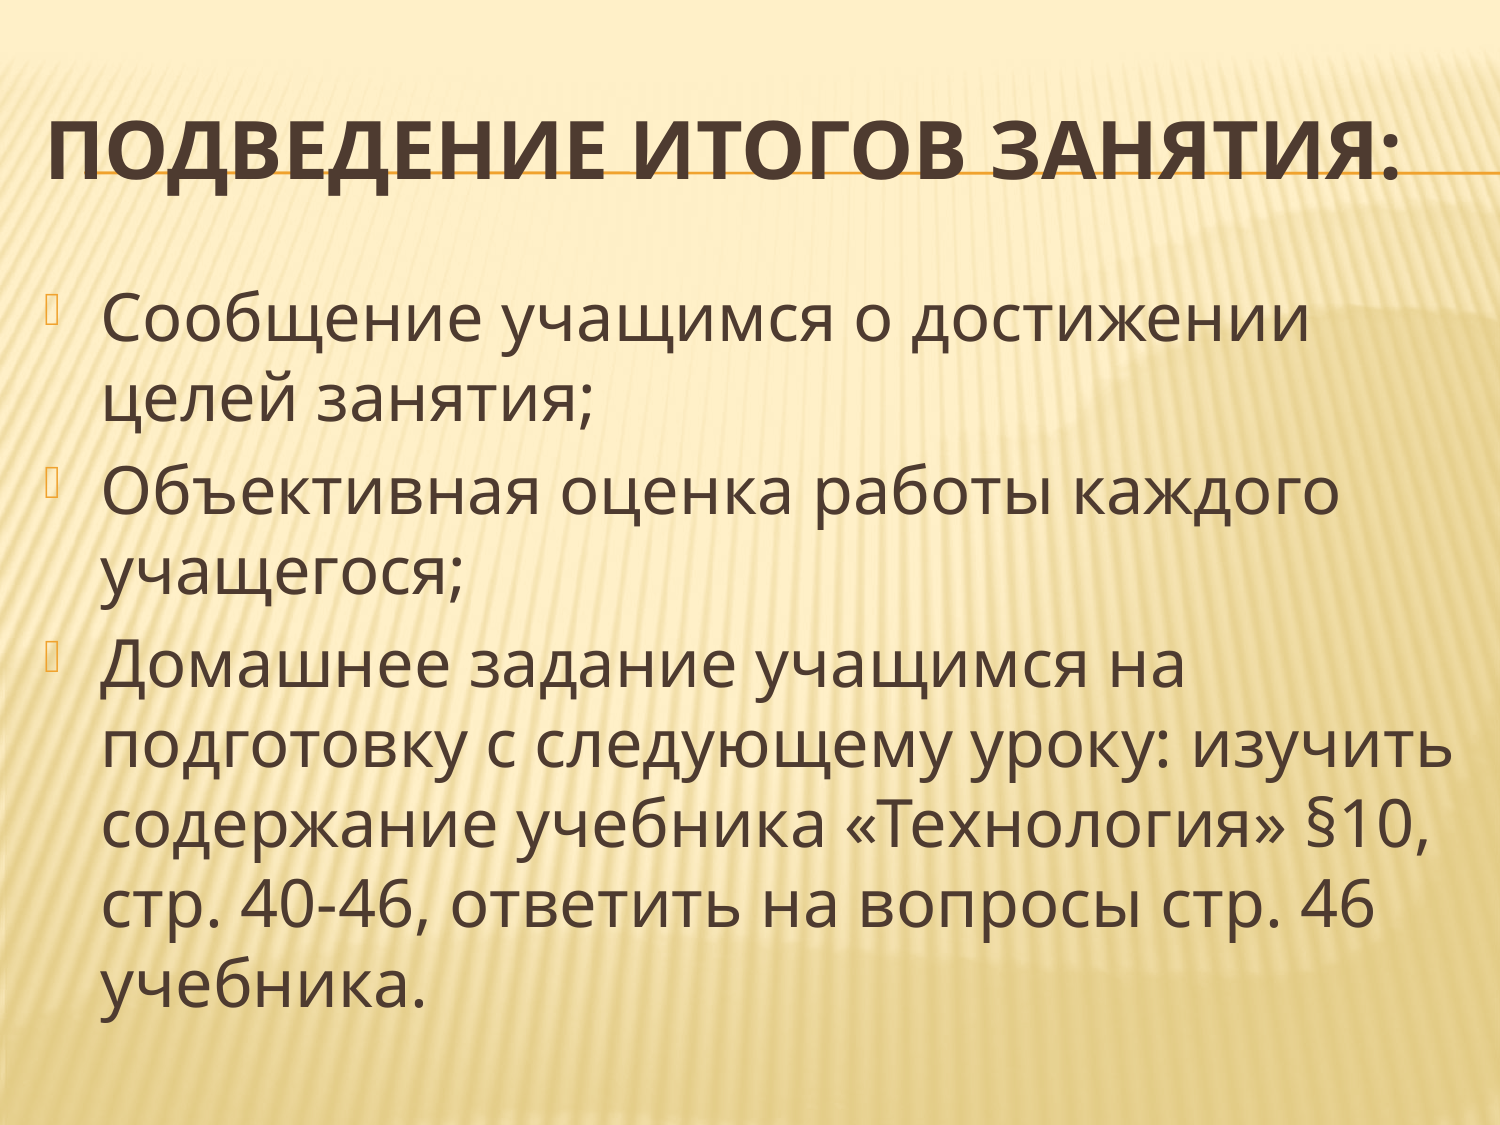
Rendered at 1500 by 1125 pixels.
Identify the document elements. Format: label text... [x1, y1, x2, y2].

list Сообщение учащимся о достижении целей занятия; Объективная оценка работы каждого учащегося; Домашнее задание учащимся на подготовку с следующему уроку: изучить содержание учебника «Технология» §10, стр. 40-46, ответить на вопросы стр. 46 учебника. [29, 267, 1475, 1094]
title Подведение итогов занятия: [29, 78, 1455, 216]
